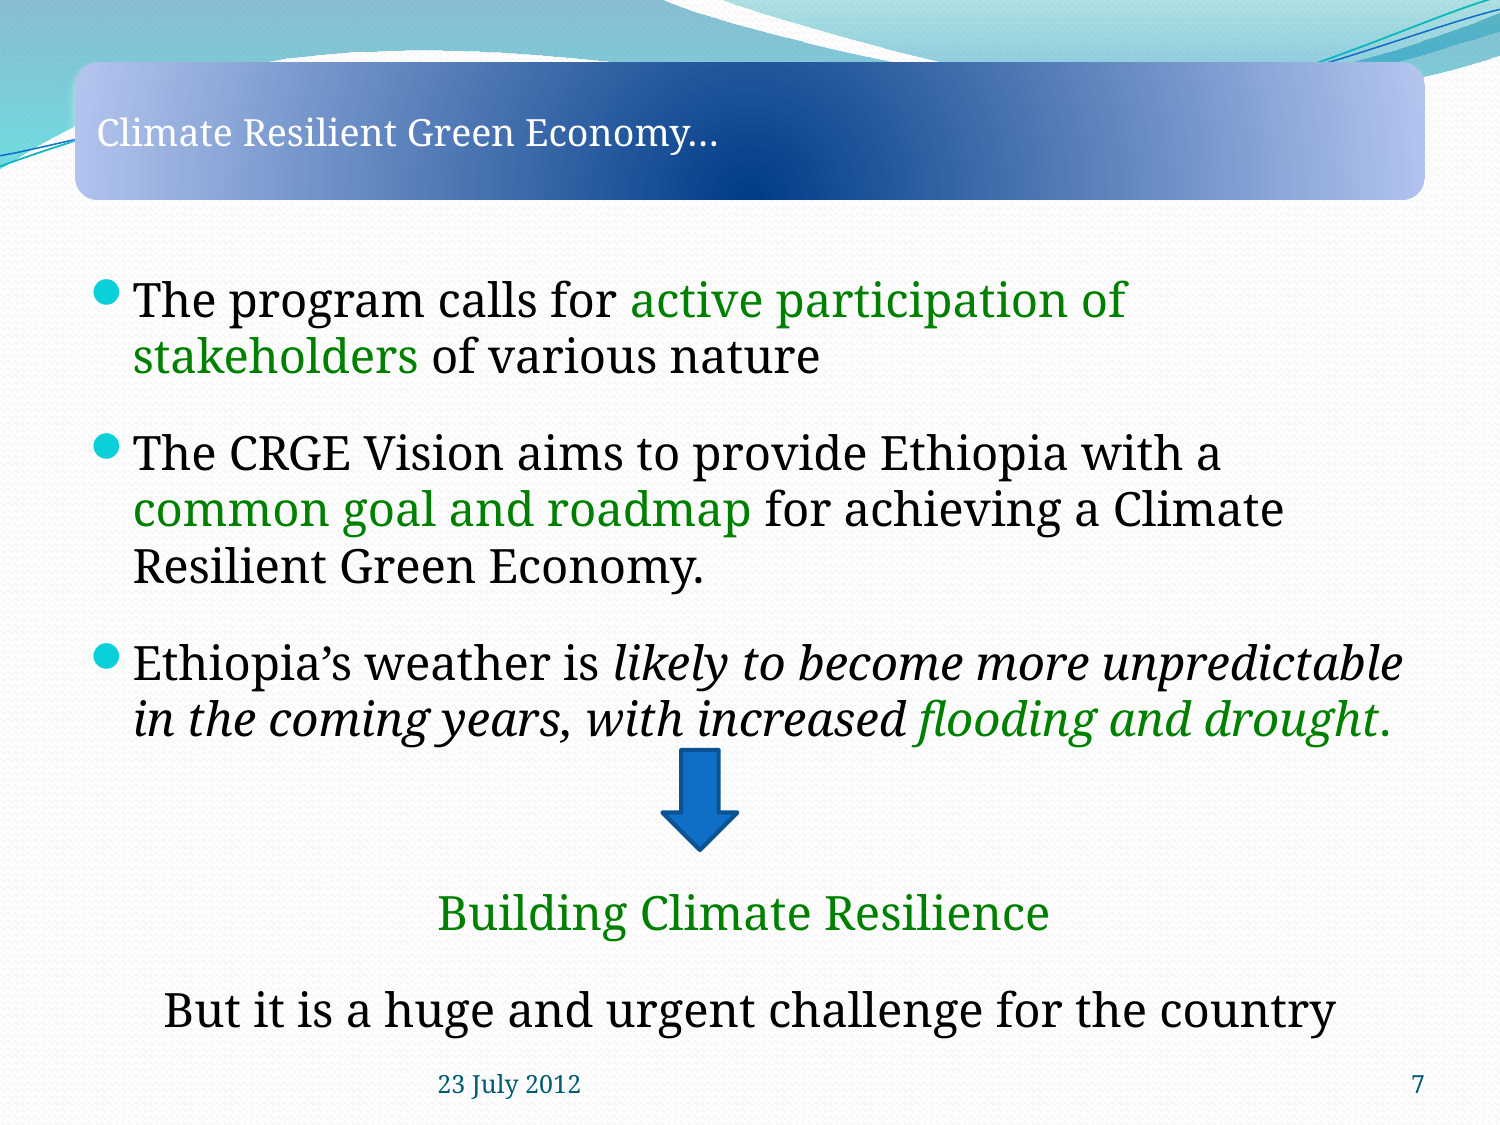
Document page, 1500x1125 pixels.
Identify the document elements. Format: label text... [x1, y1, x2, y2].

text_box [660, 747, 740, 853]
list The program calls for active participation of stakeholders of various nature The CRGE Vision aims to provide Ethiopia with a common goal and roadmap for achieving a Climate Resilient Green Economy. Ethiopia’s weather is likely to become more unpredictable in the coming years, with increased flooding and drought. Building Climate Resilience But it is a huge and urgent challenge for the country [75, 262, 1425, 1075]
slide_number 7 [1299, 1042, 1425, 1103]
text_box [74, 62, 1426, 201]
footer 23 July 2012 [437, 1042, 988, 1103]
